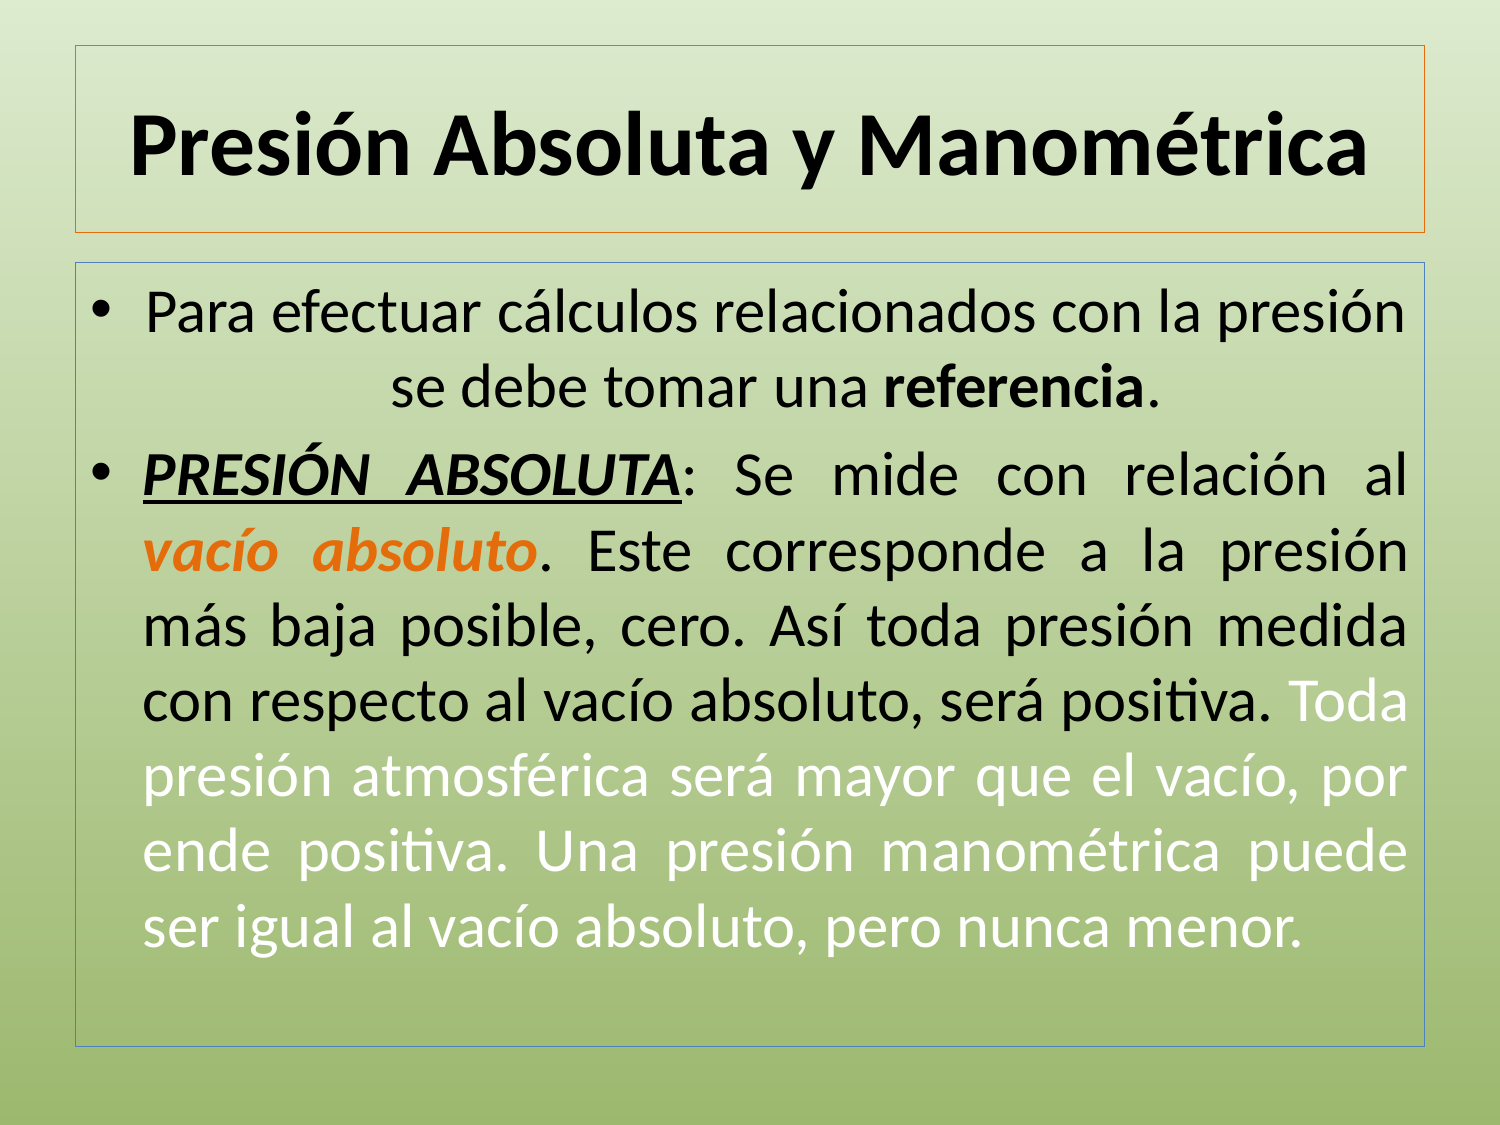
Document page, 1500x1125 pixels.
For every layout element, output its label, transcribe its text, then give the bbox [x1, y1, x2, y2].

title Presión Absoluta y Manométrica [75, 45, 1425, 233]
list Para efectuar cálculos relacionados con la presión se debe tomar una referencia. PRESIÓN ABSOLUTA: Se mide con relación al vacío absoluto. Este corresponde a la presión más baja posible, cero. Así toda presión medida con respecto al vacío absoluto, será positiva. Toda presión atmosférica será mayor que el vacío, por ende positiva. Una presión manométrica puede ser igual al vacío absoluto, pero nunca menor. [75, 262, 1425, 1047]
